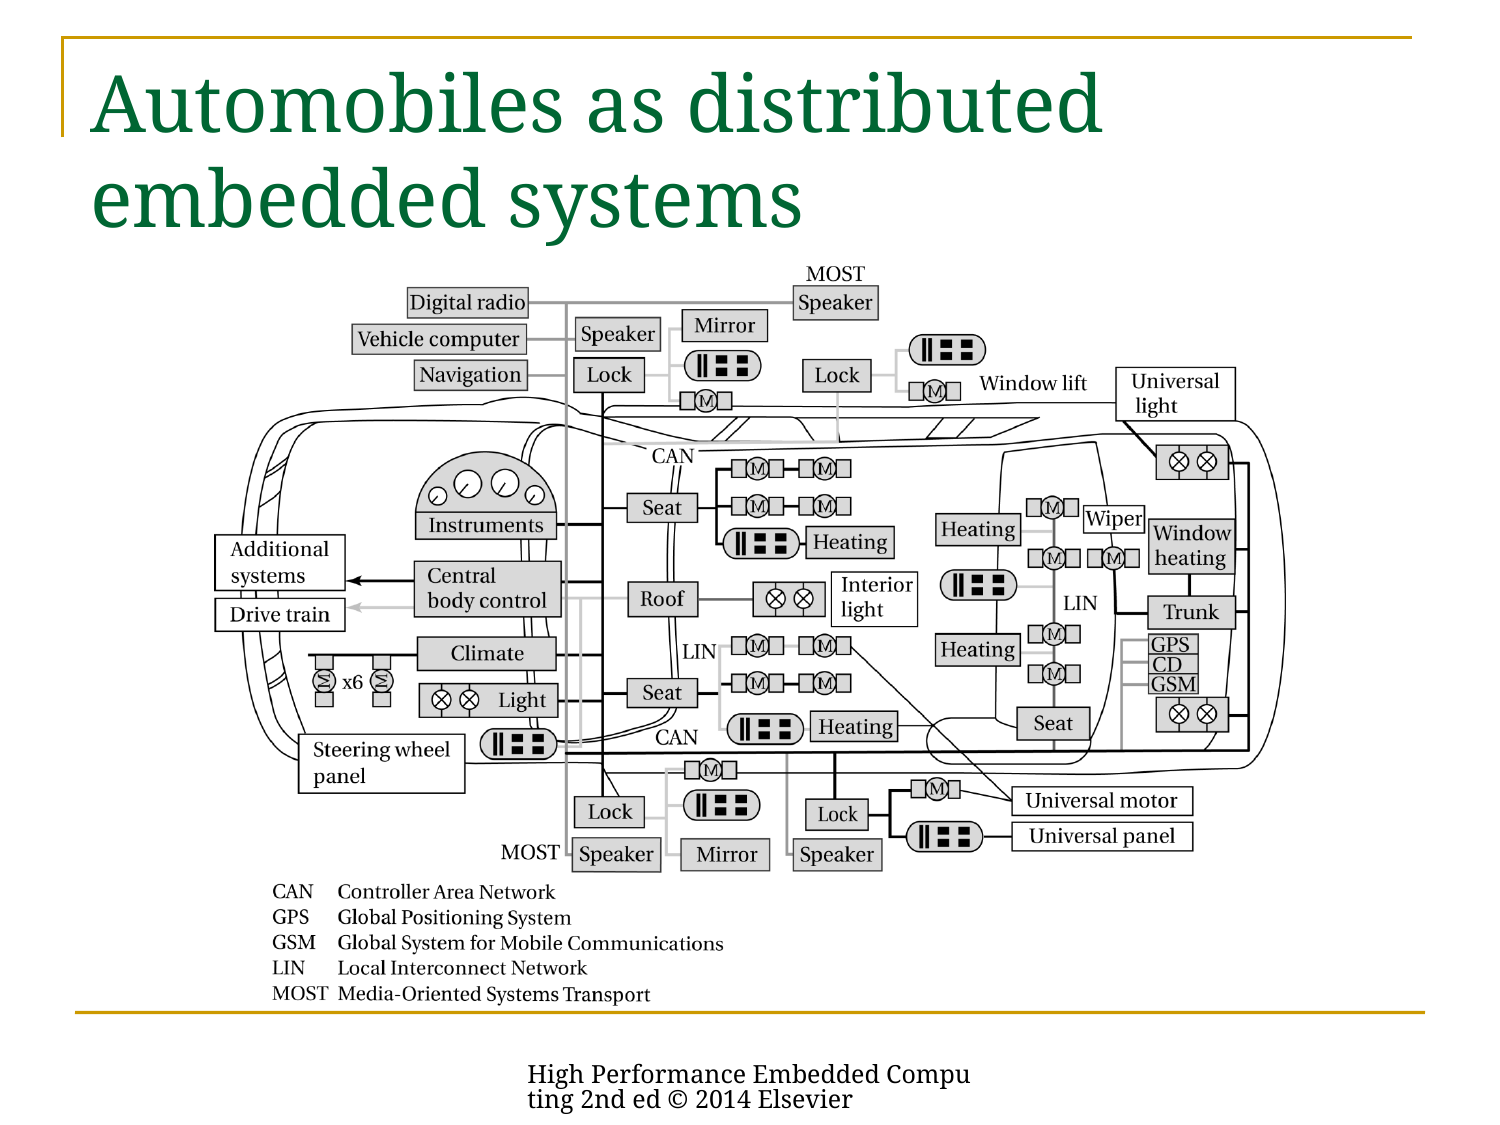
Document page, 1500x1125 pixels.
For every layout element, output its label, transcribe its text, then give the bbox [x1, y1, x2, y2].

title Automobiles as distributed embedded systems [75, 45, 1425, 233]
footer High Performance Embedded Computing 2nd ed © 2014 Elsevier [512, 1025, 988, 1100]
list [213, 262, 1286, 1006]
